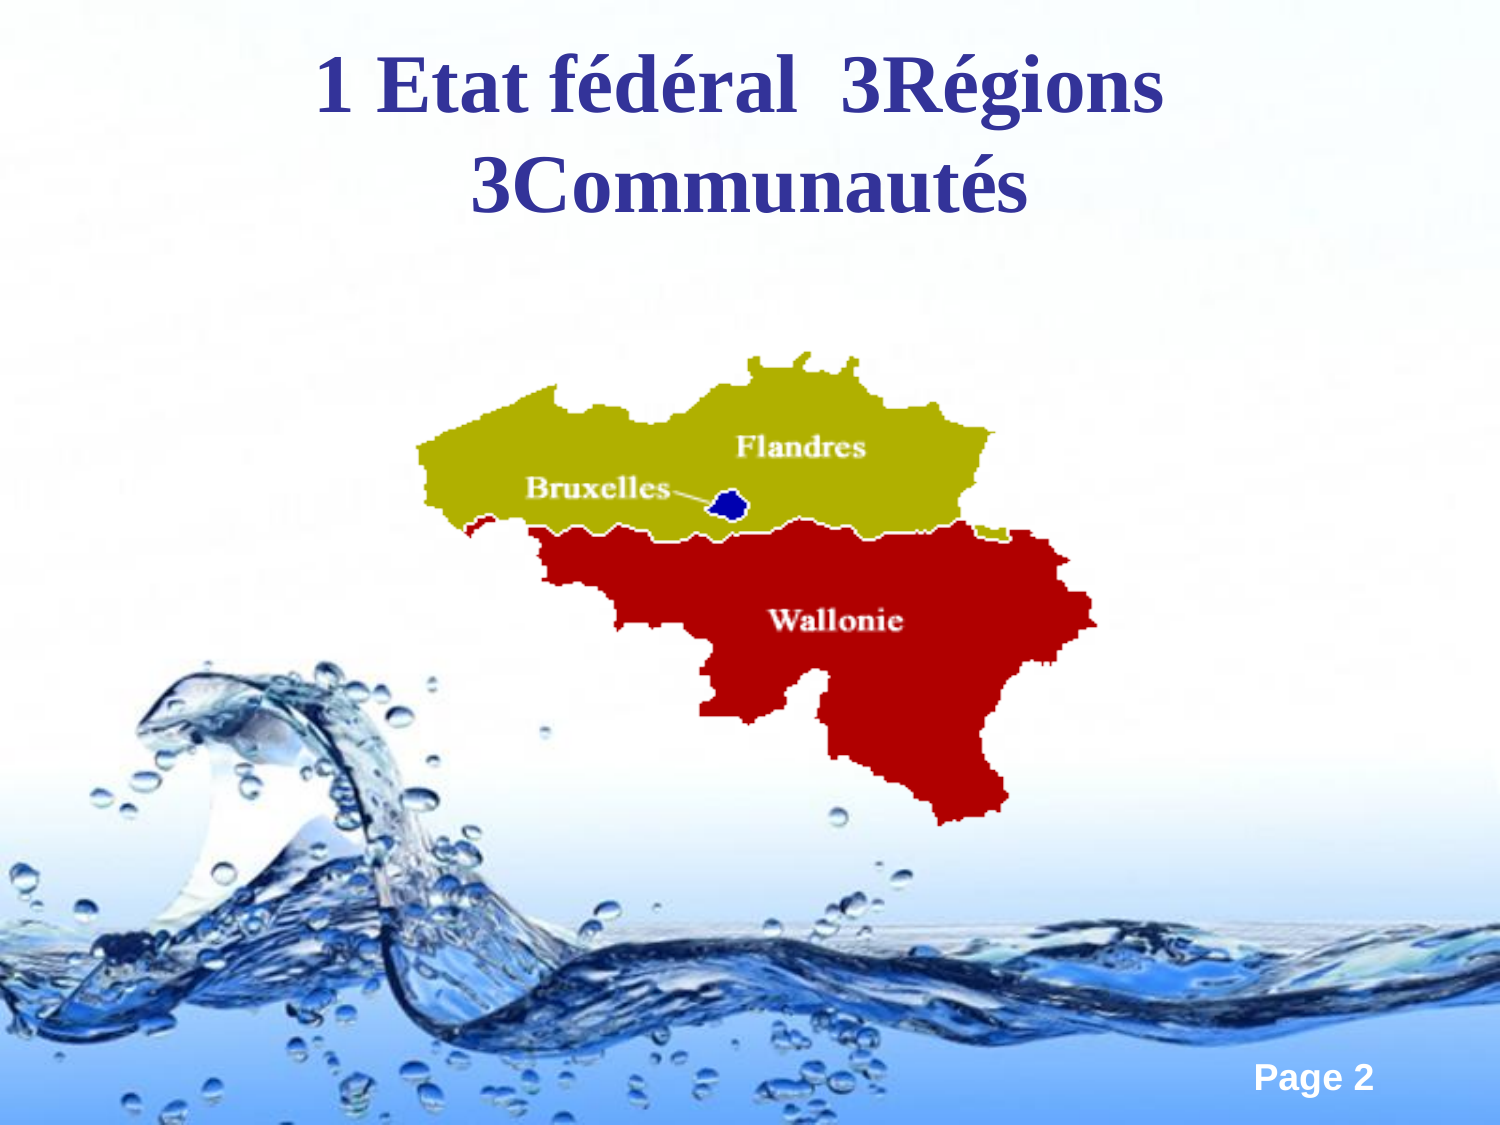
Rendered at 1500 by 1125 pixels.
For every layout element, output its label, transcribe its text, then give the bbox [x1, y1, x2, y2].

text_box 1 Etat fédéral 3Régions 3Communautés [0, 0, 1500, 248]
picture [0, 248, 1500, 1125]
